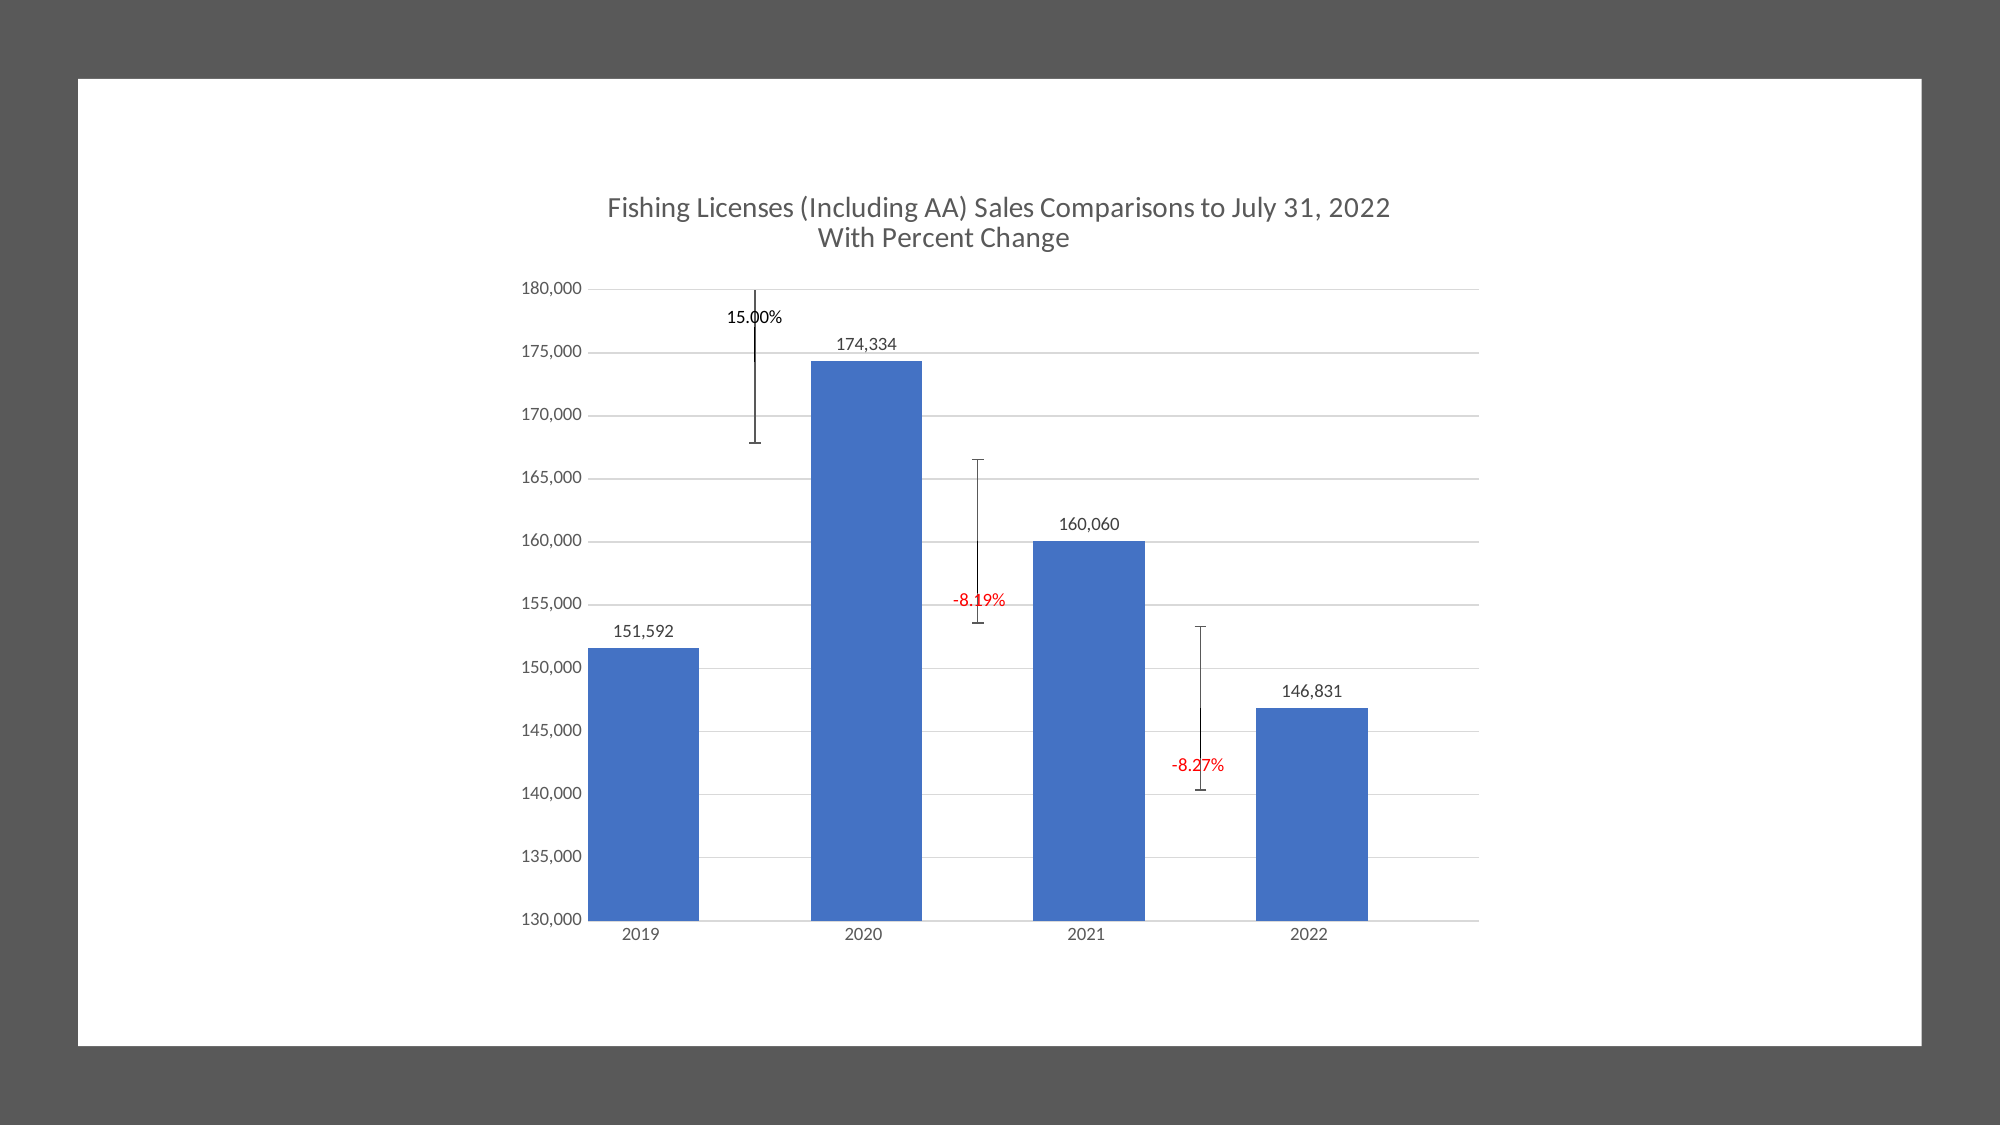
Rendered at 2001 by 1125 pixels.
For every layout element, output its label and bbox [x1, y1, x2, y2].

chart [500, 163, 1499, 962]
text_box [0, 0, 2000, 1125]
text_box [77, 78, 1923, 1047]
